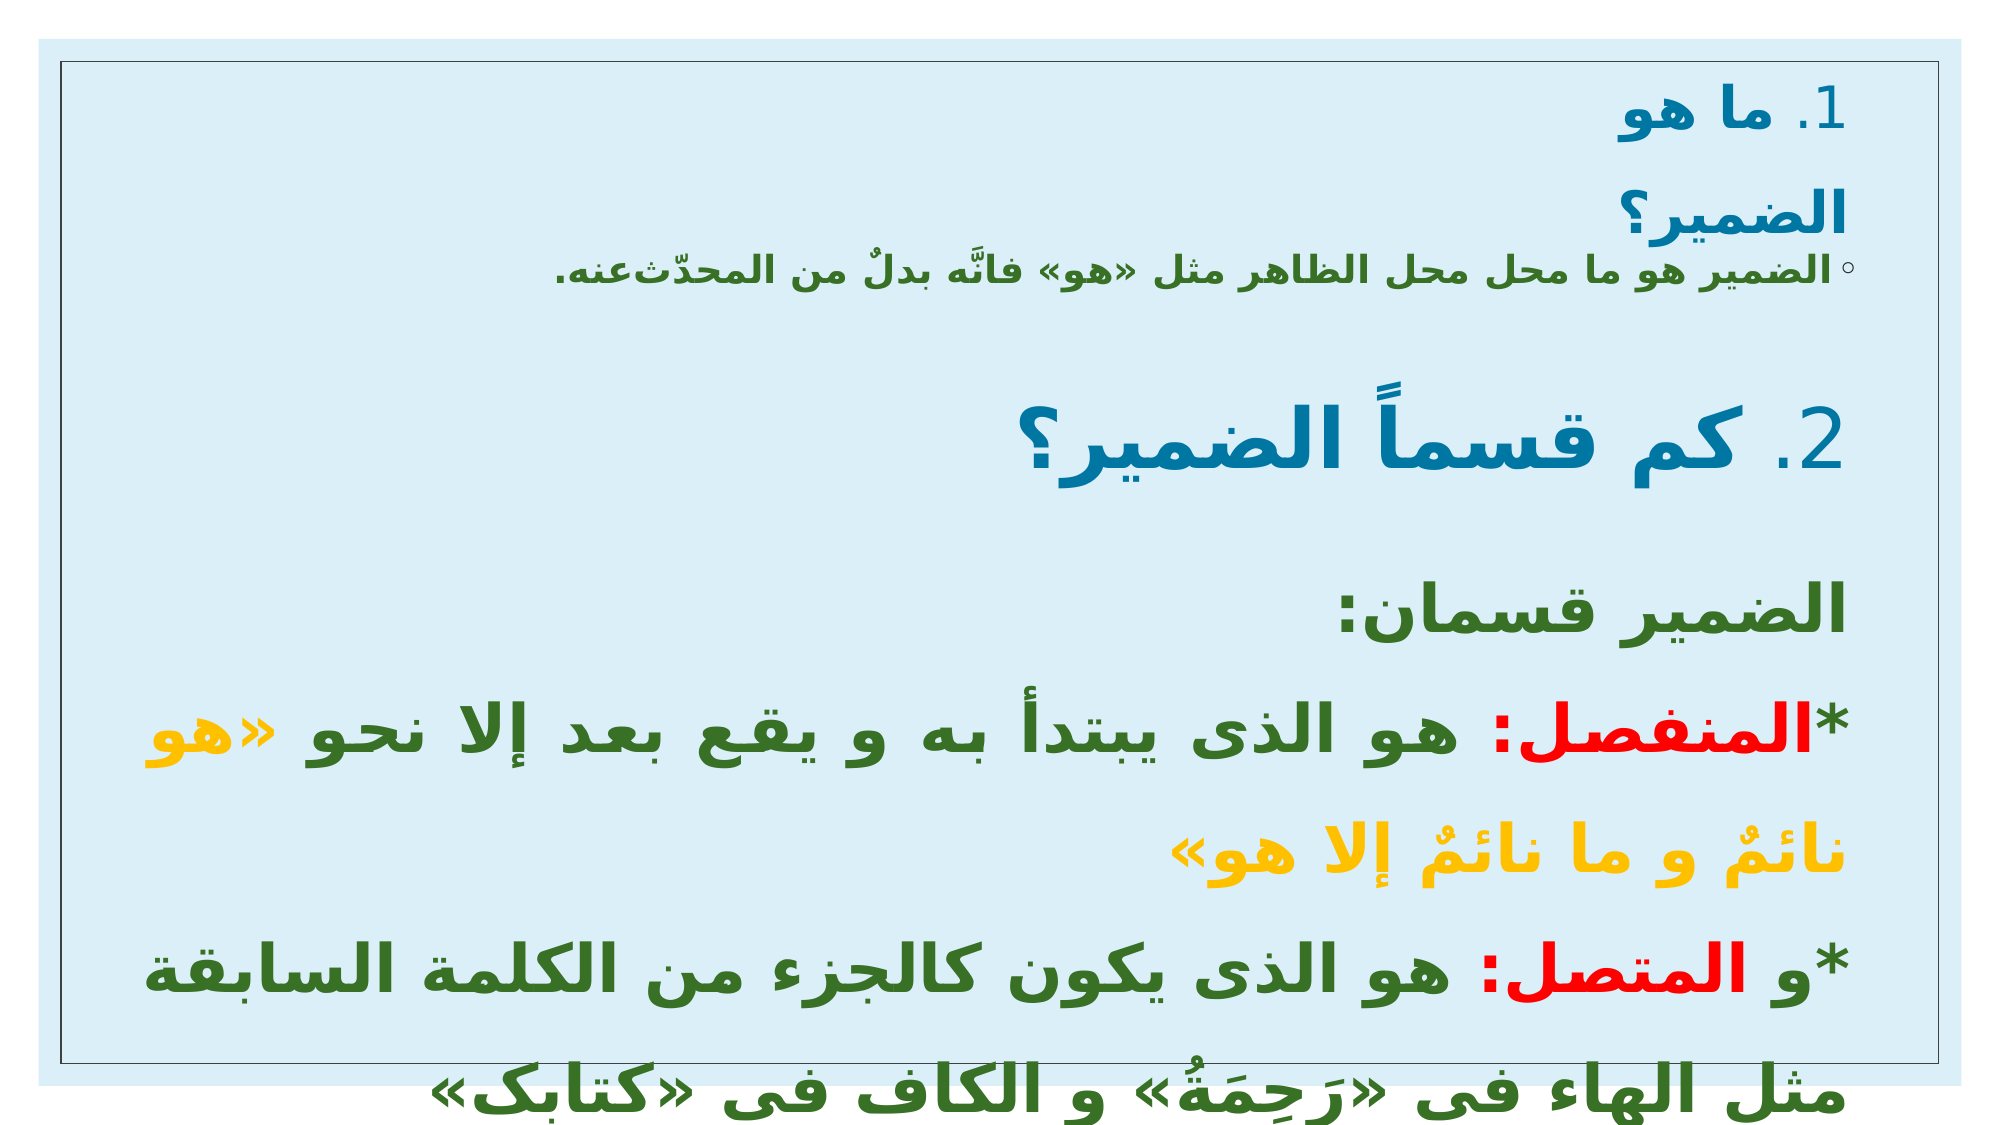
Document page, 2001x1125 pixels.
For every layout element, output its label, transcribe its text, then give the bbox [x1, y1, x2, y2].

title 1. ما هو الضمیر؟ [1363, 27, 1865, 237]
text_box 2. کم قسماً الضمیر؟ [214, 364, 1865, 518]
text_box الضمیر قسمان: *المنفصل: هو الذی یبتدأ به و یقع بعد إلا نحو «هو نائمٌ و ما نائمٌ إلا هو» *و المتصل: هو الذی یکون کالجزء من الکلمة السابقة مثل الهاء فی «رَحِمَةُ» و الکاف فی «کتابک» [127, 518, 1865, 1125]
list الضمیر هو ما محل محل الظاهر مثل «هو» فانَّه بدلٌ من المحدّث‌عنه. [470, 237, 1865, 338]
